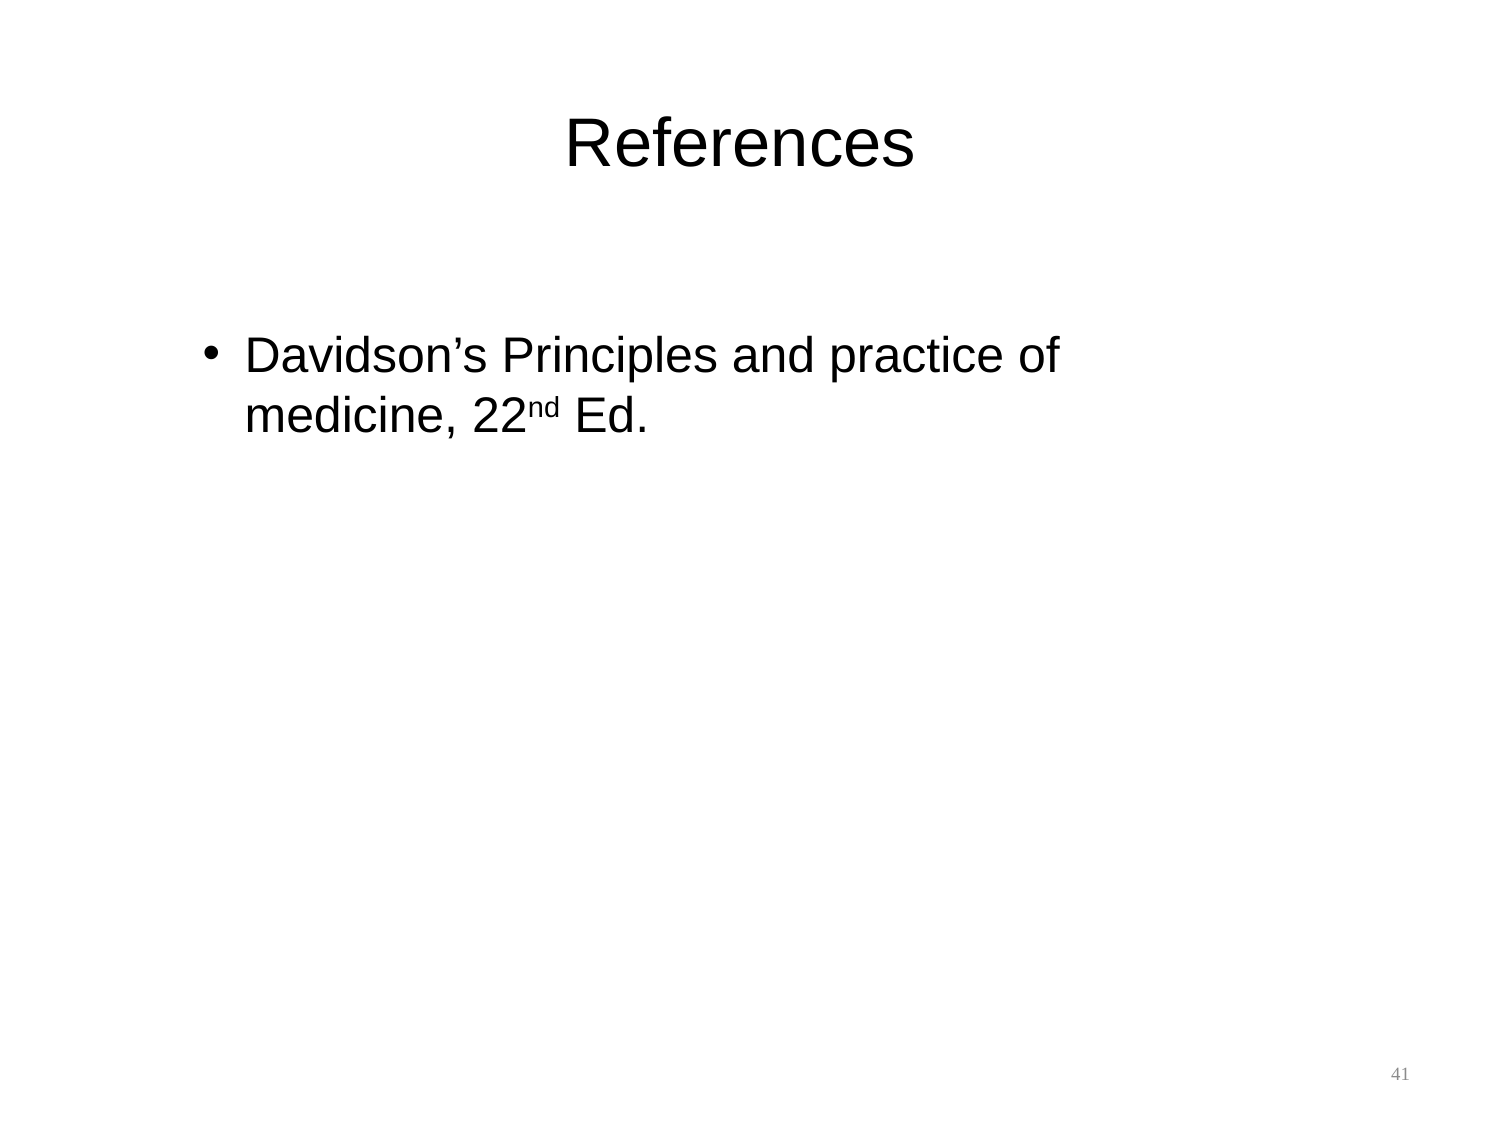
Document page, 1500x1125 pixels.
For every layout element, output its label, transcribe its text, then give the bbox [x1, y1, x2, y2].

list Davidson’s Principles and practice of medicine, 22nd Ed. [187, 315, 1200, 897]
slide_number 41 [1074, 1042, 1425, 1103]
title References [75, 45, 1425, 233]
